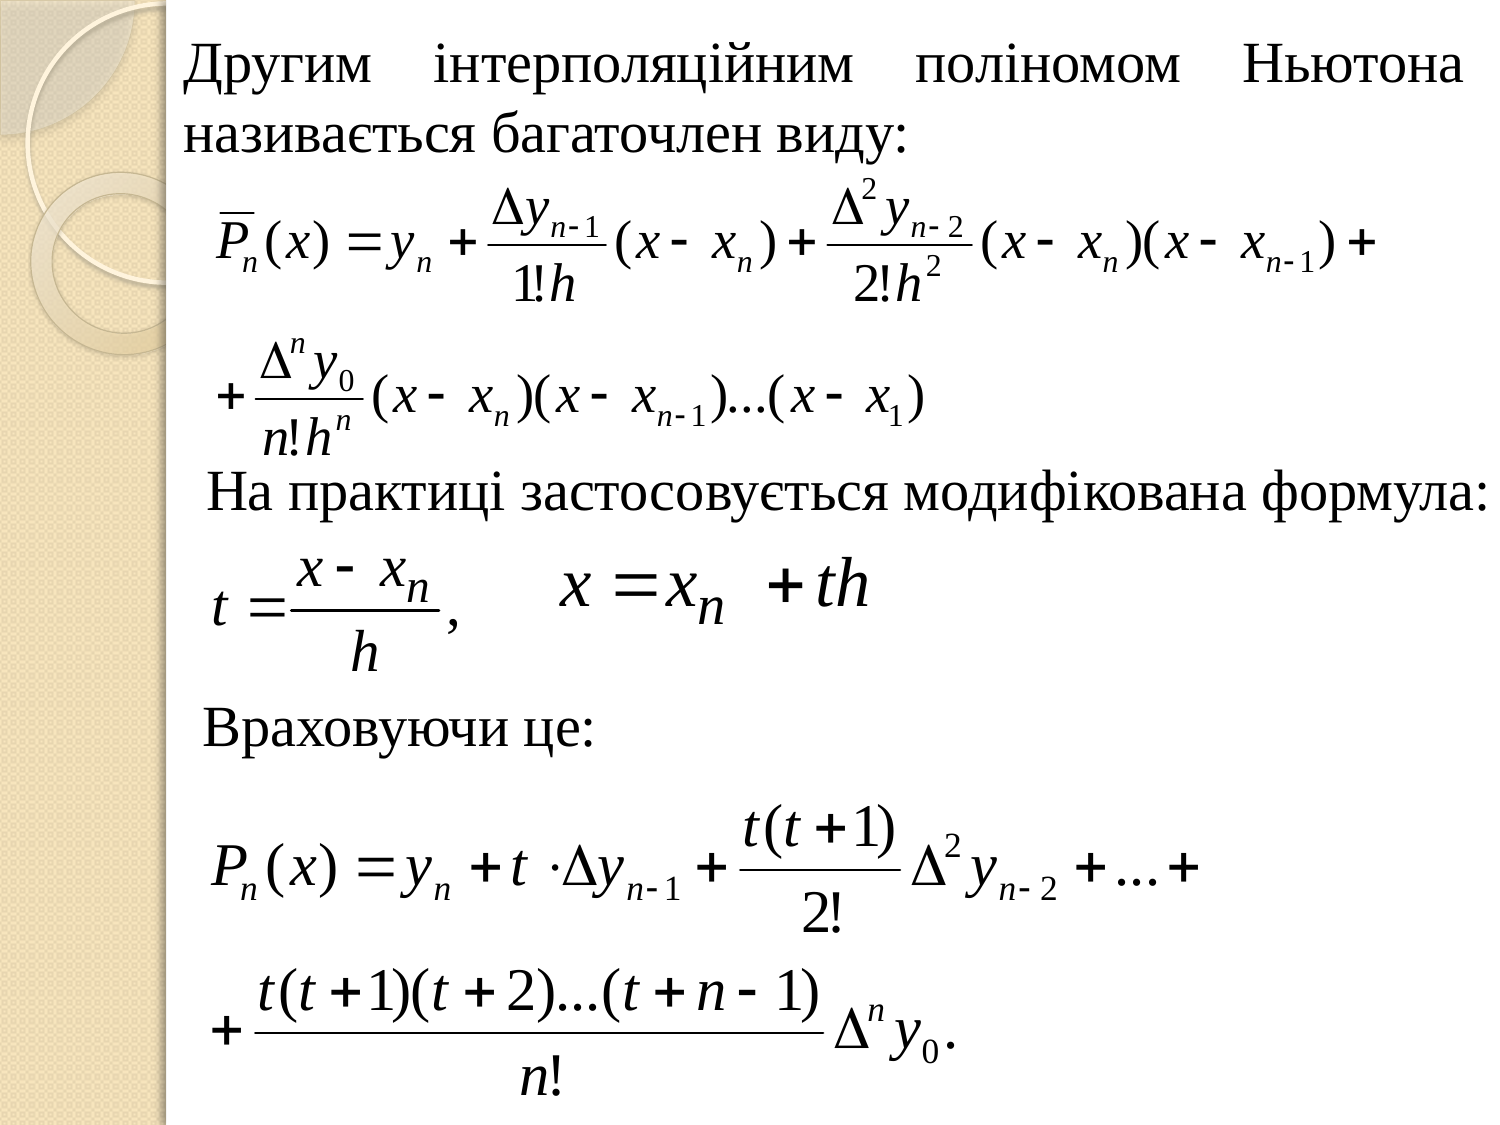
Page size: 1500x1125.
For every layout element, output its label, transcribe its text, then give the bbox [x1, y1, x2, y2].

text_box Другим інтерполяційним поліномом Ньютона називається багаточлен виду: [168, 16, 1480, 172]
text_box Враховуючи це: [188, 680, 613, 766]
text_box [206, 529, 467, 681]
text_box На практиці застосовується модифікована формула: [191, 444, 1500, 530]
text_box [200, 786, 1211, 1111]
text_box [206, 165, 1389, 466]
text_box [548, 539, 879, 640]
